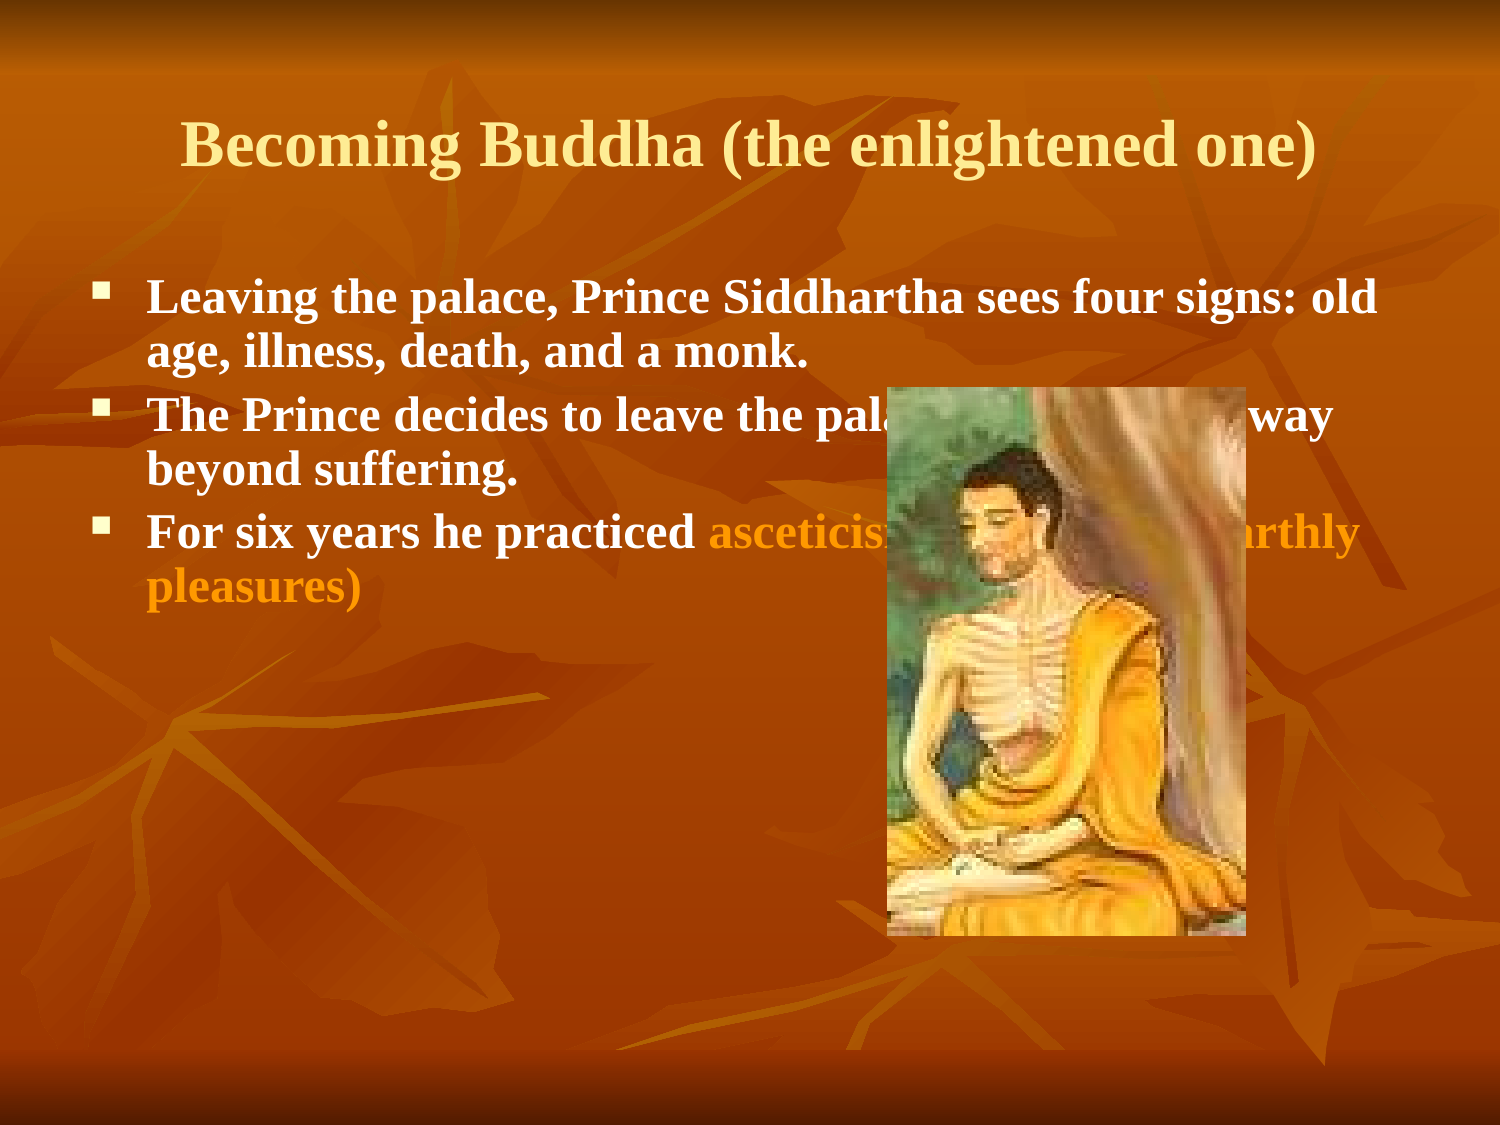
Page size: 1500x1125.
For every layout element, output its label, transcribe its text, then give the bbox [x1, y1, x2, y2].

title Becoming Buddha (the enlightened one) [74, 45, 1426, 234]
picture [887, 387, 1246, 937]
list Leaving the palace, Prince Siddhartha sees four signs: old age, illness, death, and a monk. The Prince decides to leave the palace and to find a way beyond suffering. For six years he practiced asceticism (renouncing earthly pleasures) [74, 262, 1426, 1006]
